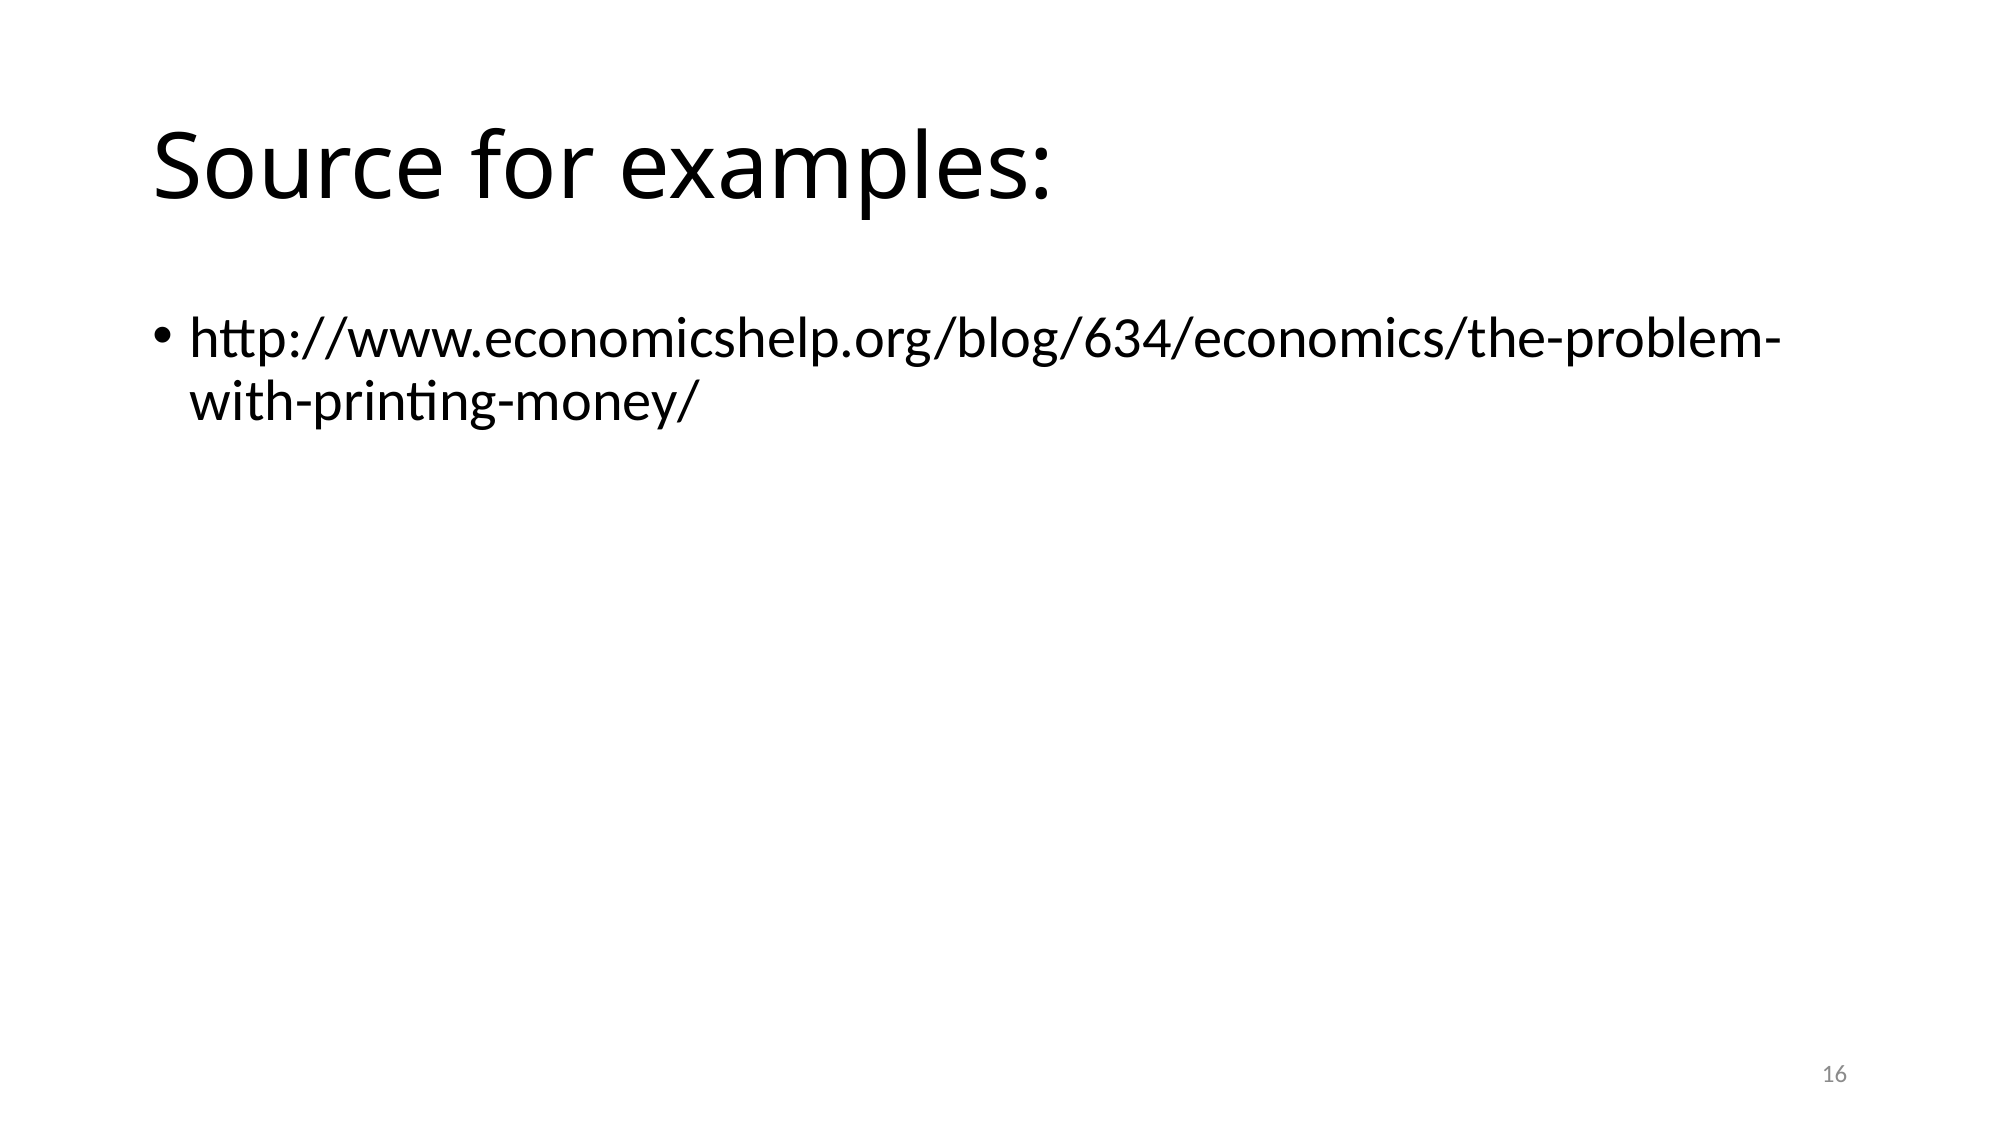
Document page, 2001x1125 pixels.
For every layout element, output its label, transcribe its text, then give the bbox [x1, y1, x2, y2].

slide_number 16 [1412, 1042, 1863, 1103]
title Source for examples: [137, 59, 1863, 278]
list http://www.economicshelp.org/blog/634/economics/the-problem-with-printing-money/ [137, 299, 1863, 1014]
